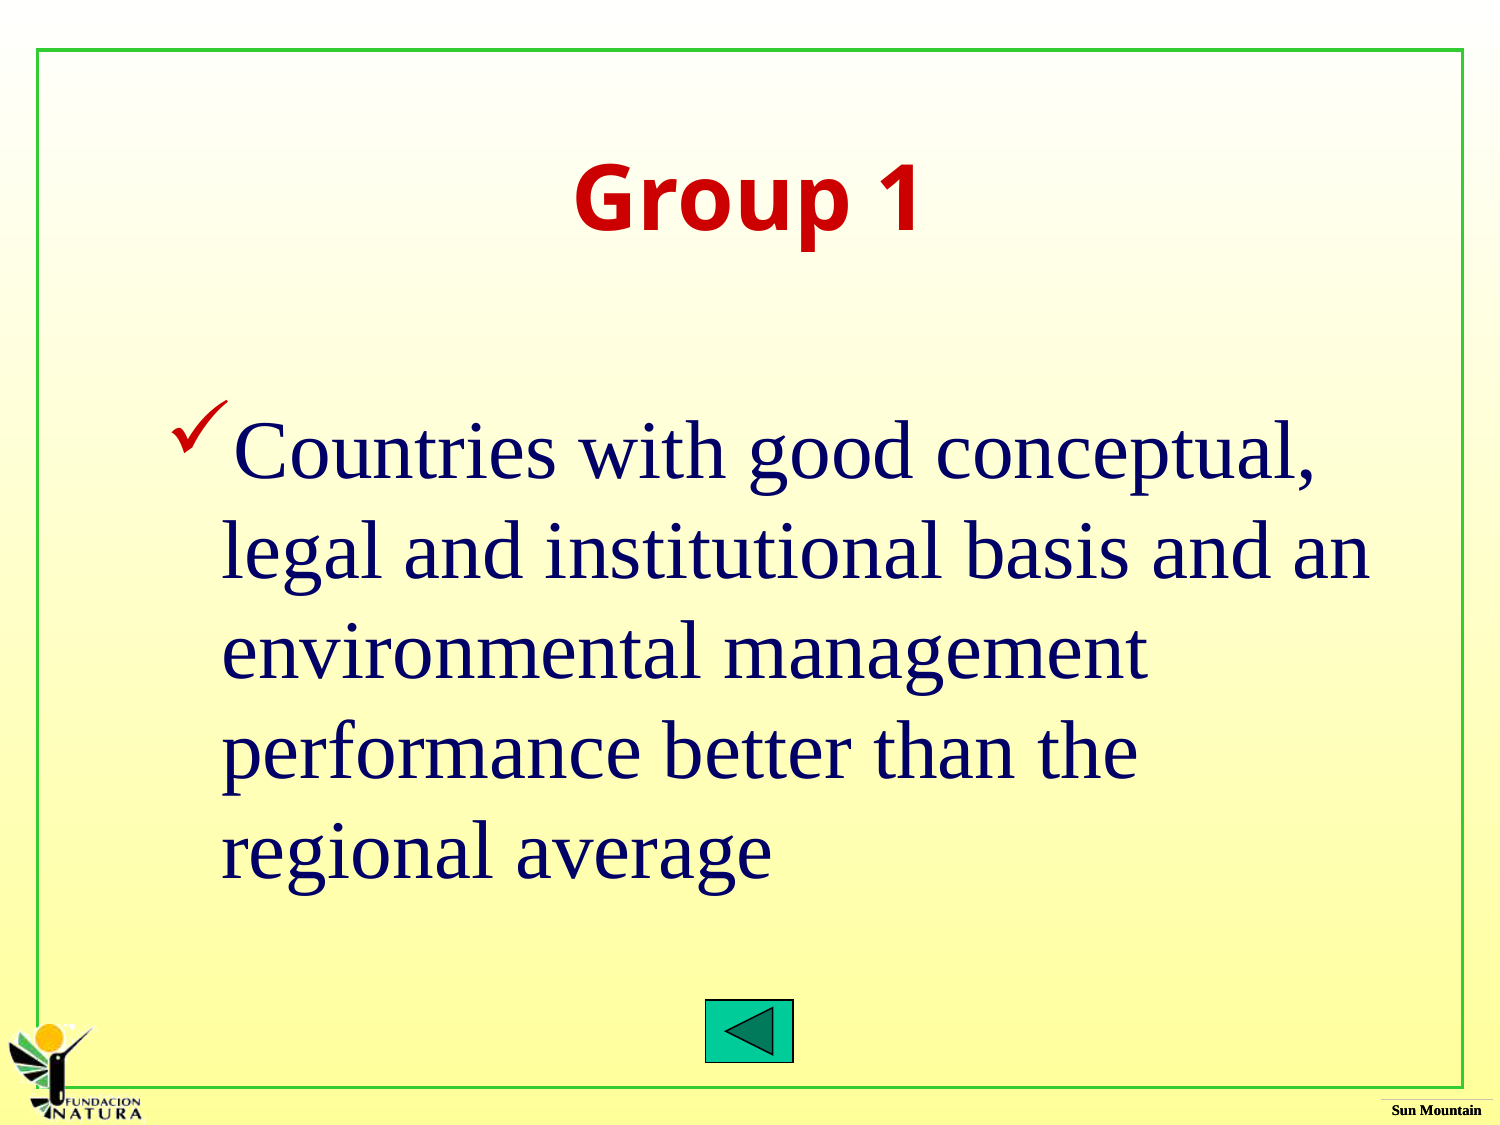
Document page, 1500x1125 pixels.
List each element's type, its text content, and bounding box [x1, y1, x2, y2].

text_box [705, 999, 793, 1063]
list Countries with good conceptual, legal and institutional basis and an environmental management performance better than the regional average [149, 387, 1426, 913]
title Group 1 [112, 99, 1388, 288]
